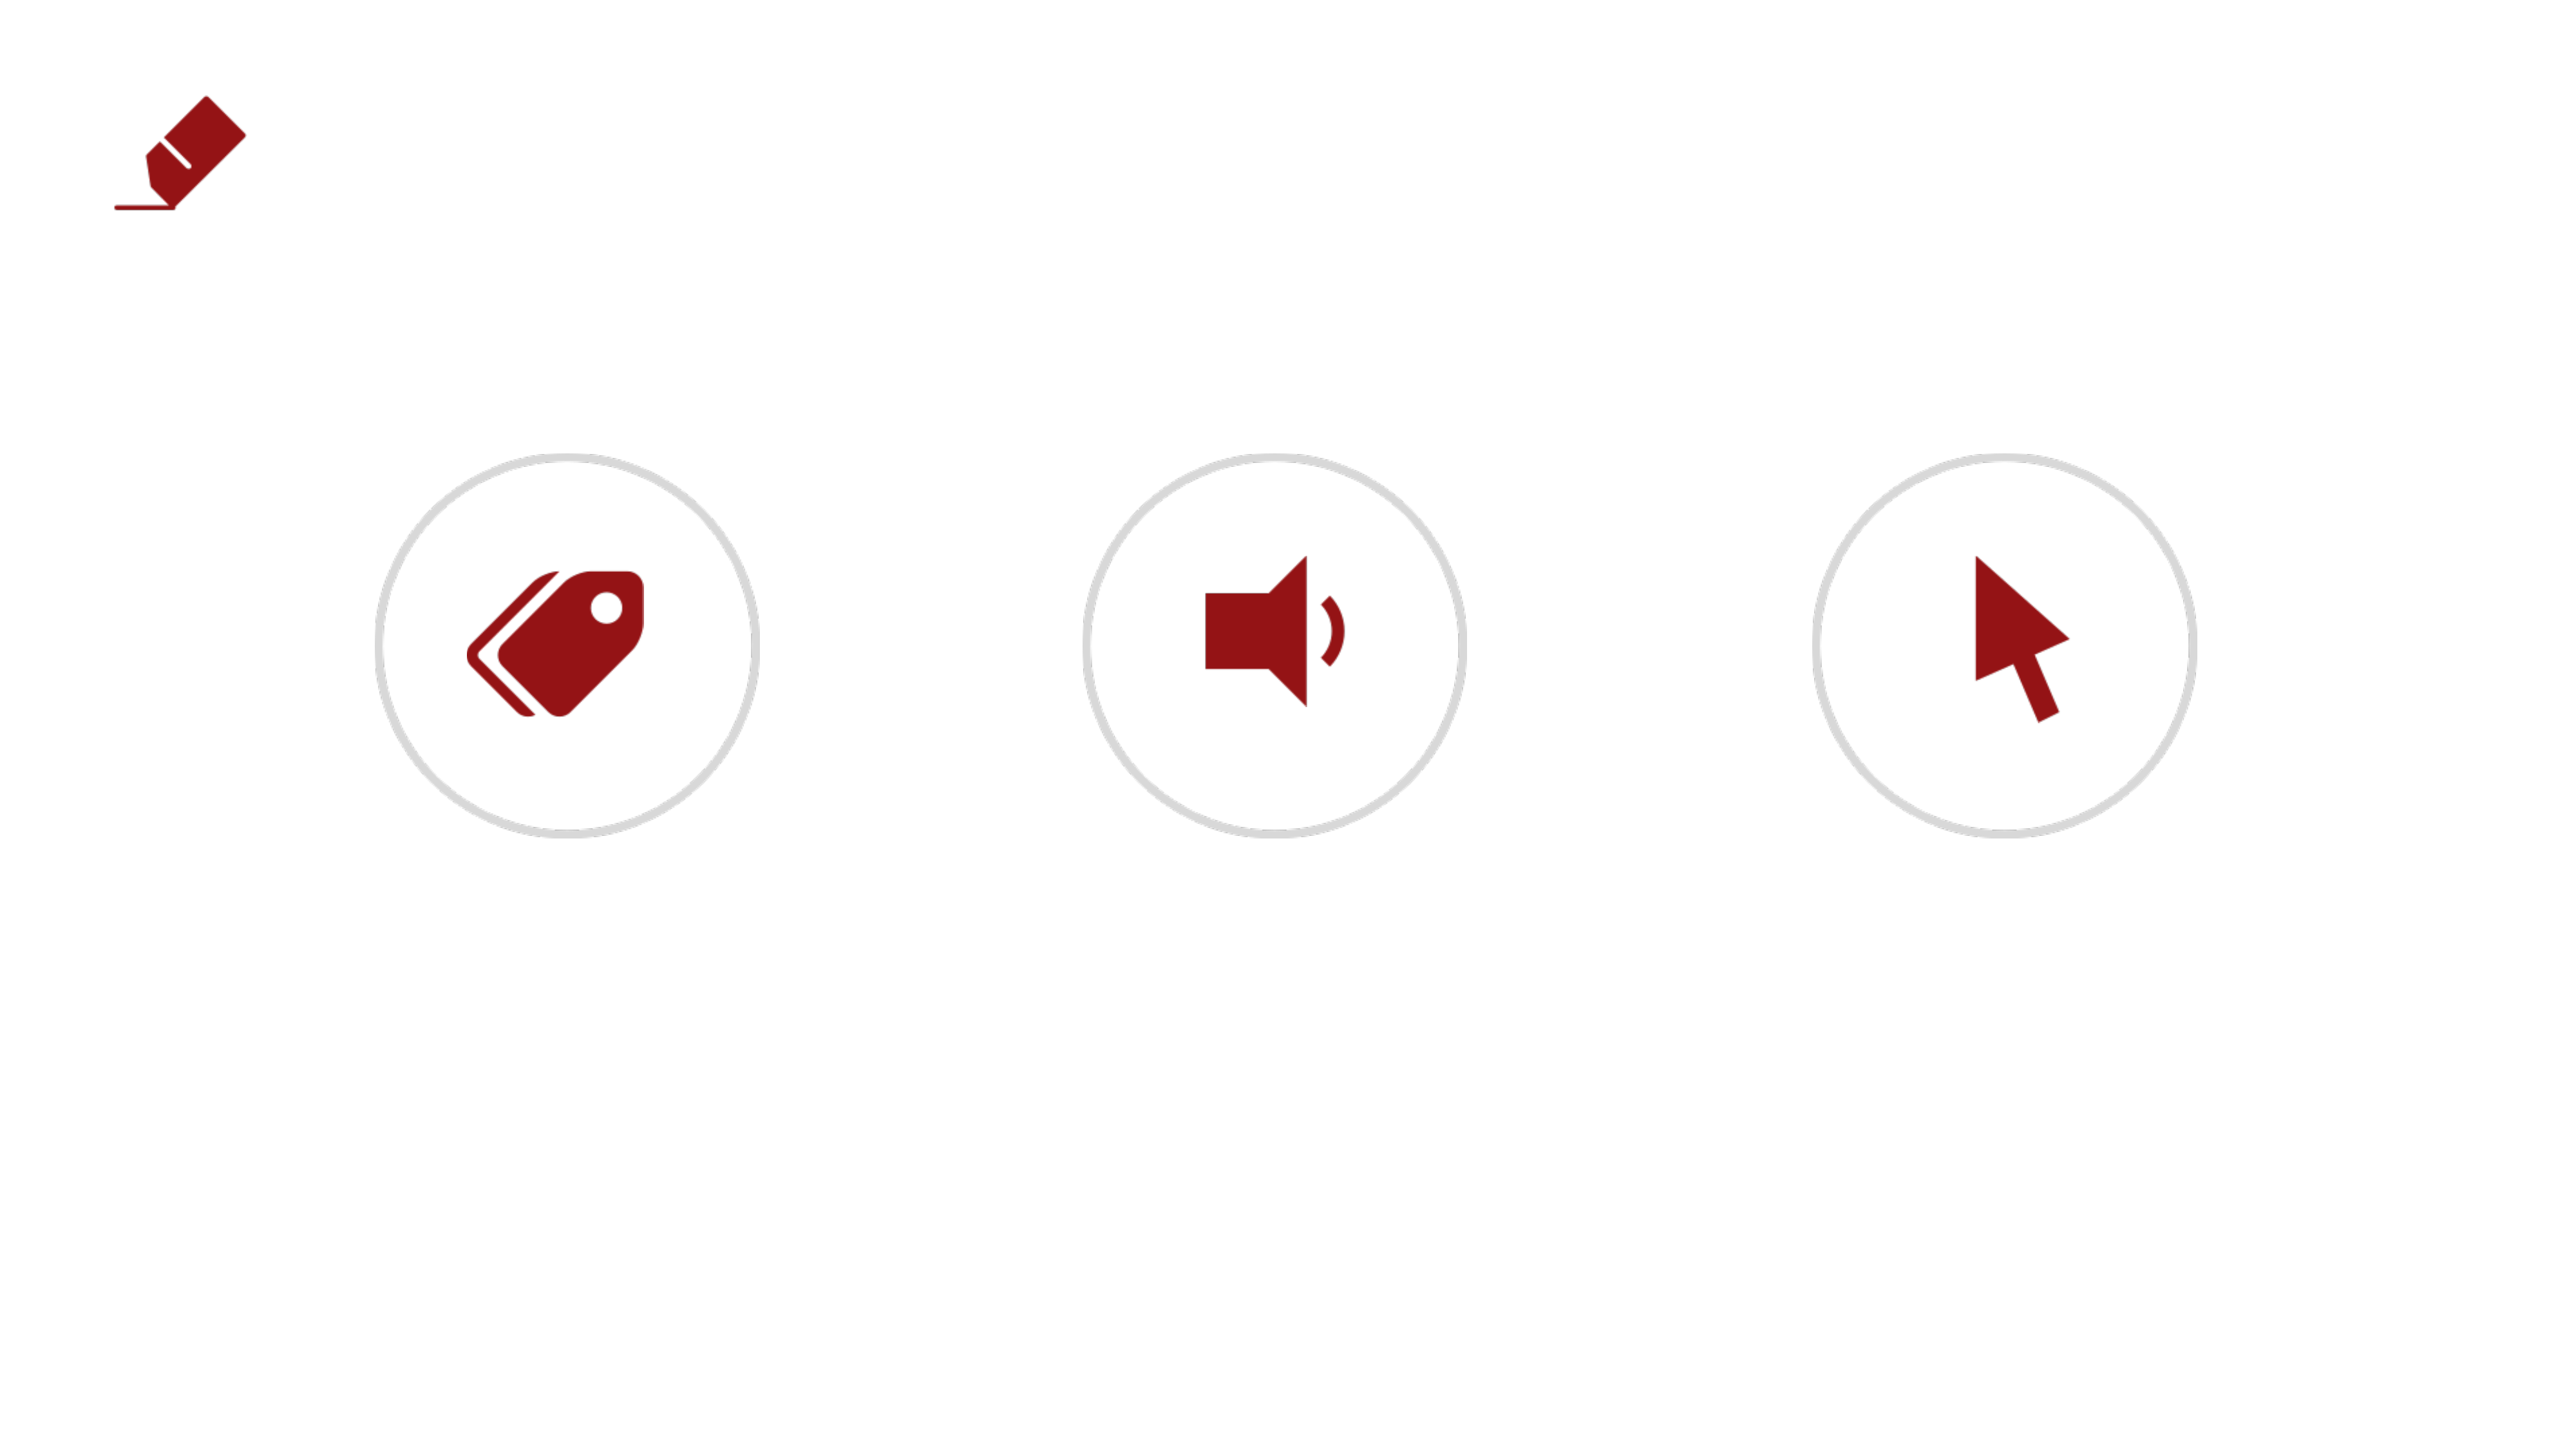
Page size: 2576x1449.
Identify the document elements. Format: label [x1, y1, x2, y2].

picture [95, 69, 256, 230]
picture [375, 453, 760, 838]
picture [1082, 453, 1467, 838]
picture [1812, 453, 2197, 838]
